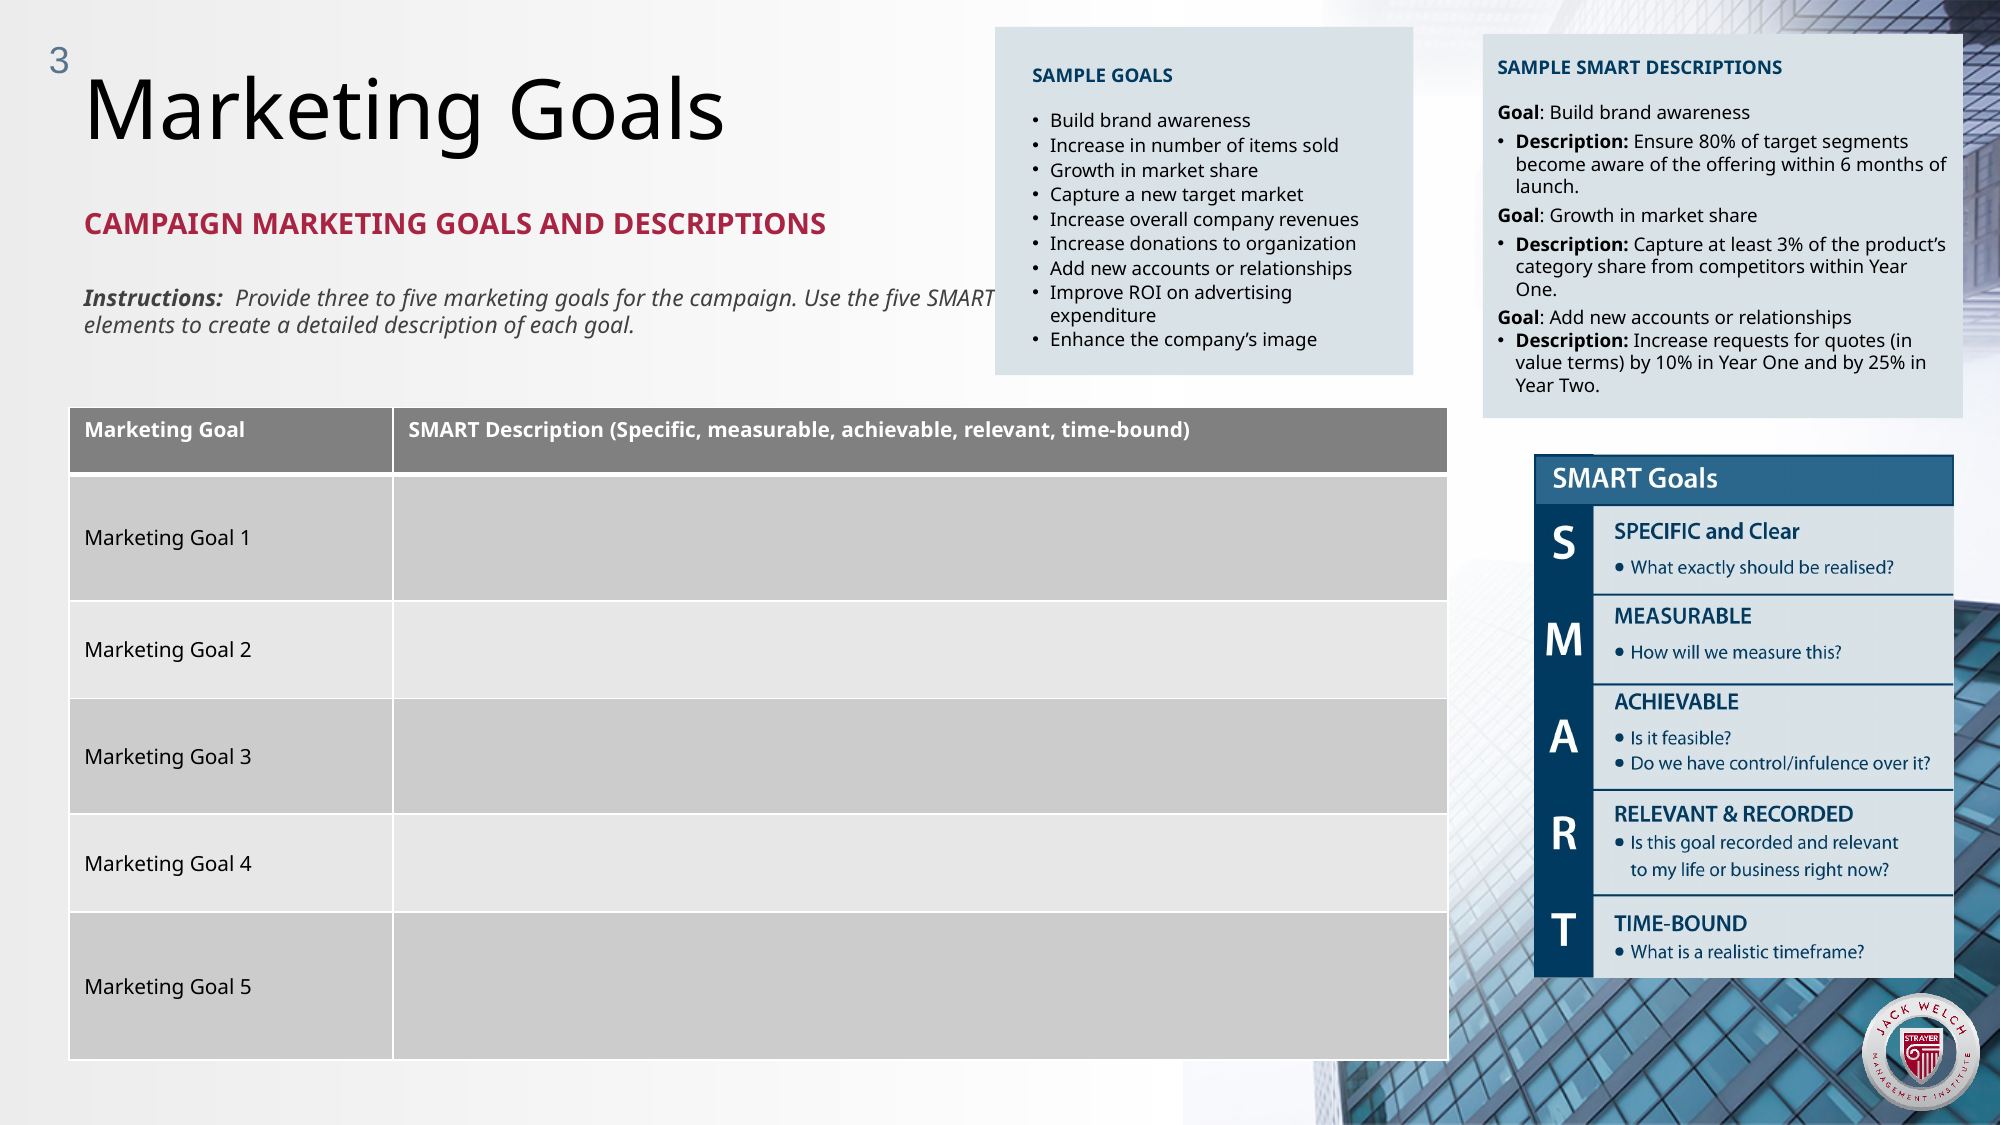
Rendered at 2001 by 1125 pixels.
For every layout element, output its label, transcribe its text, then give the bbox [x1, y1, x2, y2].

table_header Marketing Goal [70, 408, 392, 472]
table_header SMART Description (Specific, measurable, achievable, relevant, time-bound) [394, 408, 1447, 472]
table_cell [394, 477, 1447, 600]
text_box CAMPAIGN MARKETING GOALS AND DESCRIPTIONS [69, 202, 994, 275]
table_cell [394, 602, 1447, 698]
table_cell [394, 913, 1447, 1059]
table_cell [394, 815, 1447, 911]
table_cell Marketing Goal 4 [70, 815, 392, 911]
table_cell Marketing Goal 1 [70, 477, 392, 600]
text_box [994, 26, 1414, 387]
text_box SAMPLE SMART DESCRIPTIONS Goal: Build brand awareness Description: Ensure 80% of target segments become aware of the offering within 6 months of launch. Goal: Growth in market share Description: Capture at least 3% of the product’s category share from competitors within Year One. Goal: Add new accounts or relationships Description: Increase requests for quotes (in value terms) by 10% in Year One and by 25% in Year Two. [1482, 33, 1964, 419]
table_cell [394, 699, 1447, 813]
text_box 3 [23, 28, 92, 89]
table_cell Marketing Goal 2 [70, 602, 392, 698]
table_cell Marketing Goal 5 [70, 913, 392, 1059]
text_box Instructions: Provide three to five marketing goals for the campaign. Use the five SMART elements to create a detailed description of each goal. [69, 275, 994, 346]
table_cell Marketing Goal 3 [70, 699, 392, 813]
picture [1183, 0, 2000, 1125]
text_box Marketing Goals [69, 60, 958, 202]
